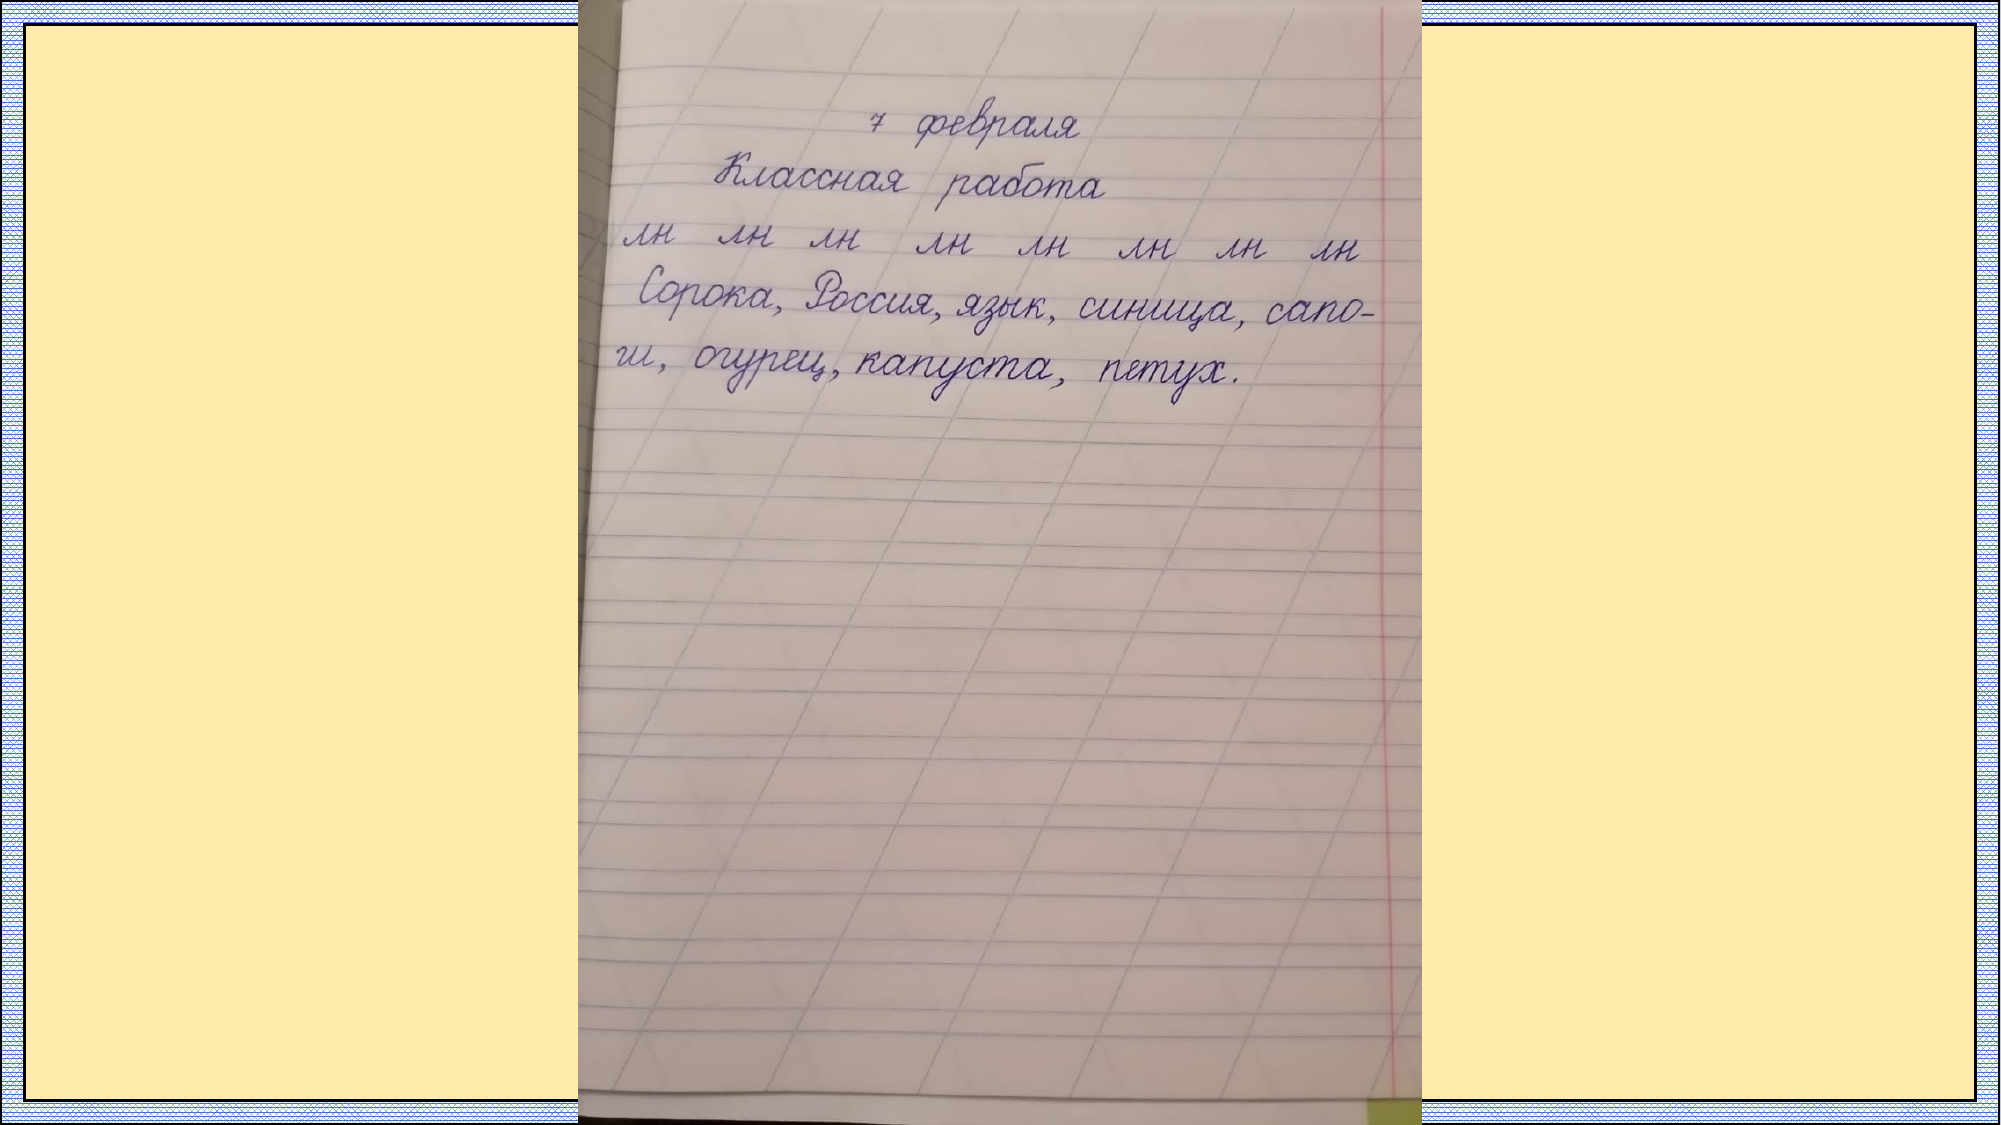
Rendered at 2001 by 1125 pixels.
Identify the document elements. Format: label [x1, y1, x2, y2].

picture [578, 0, 1422, 1125]
